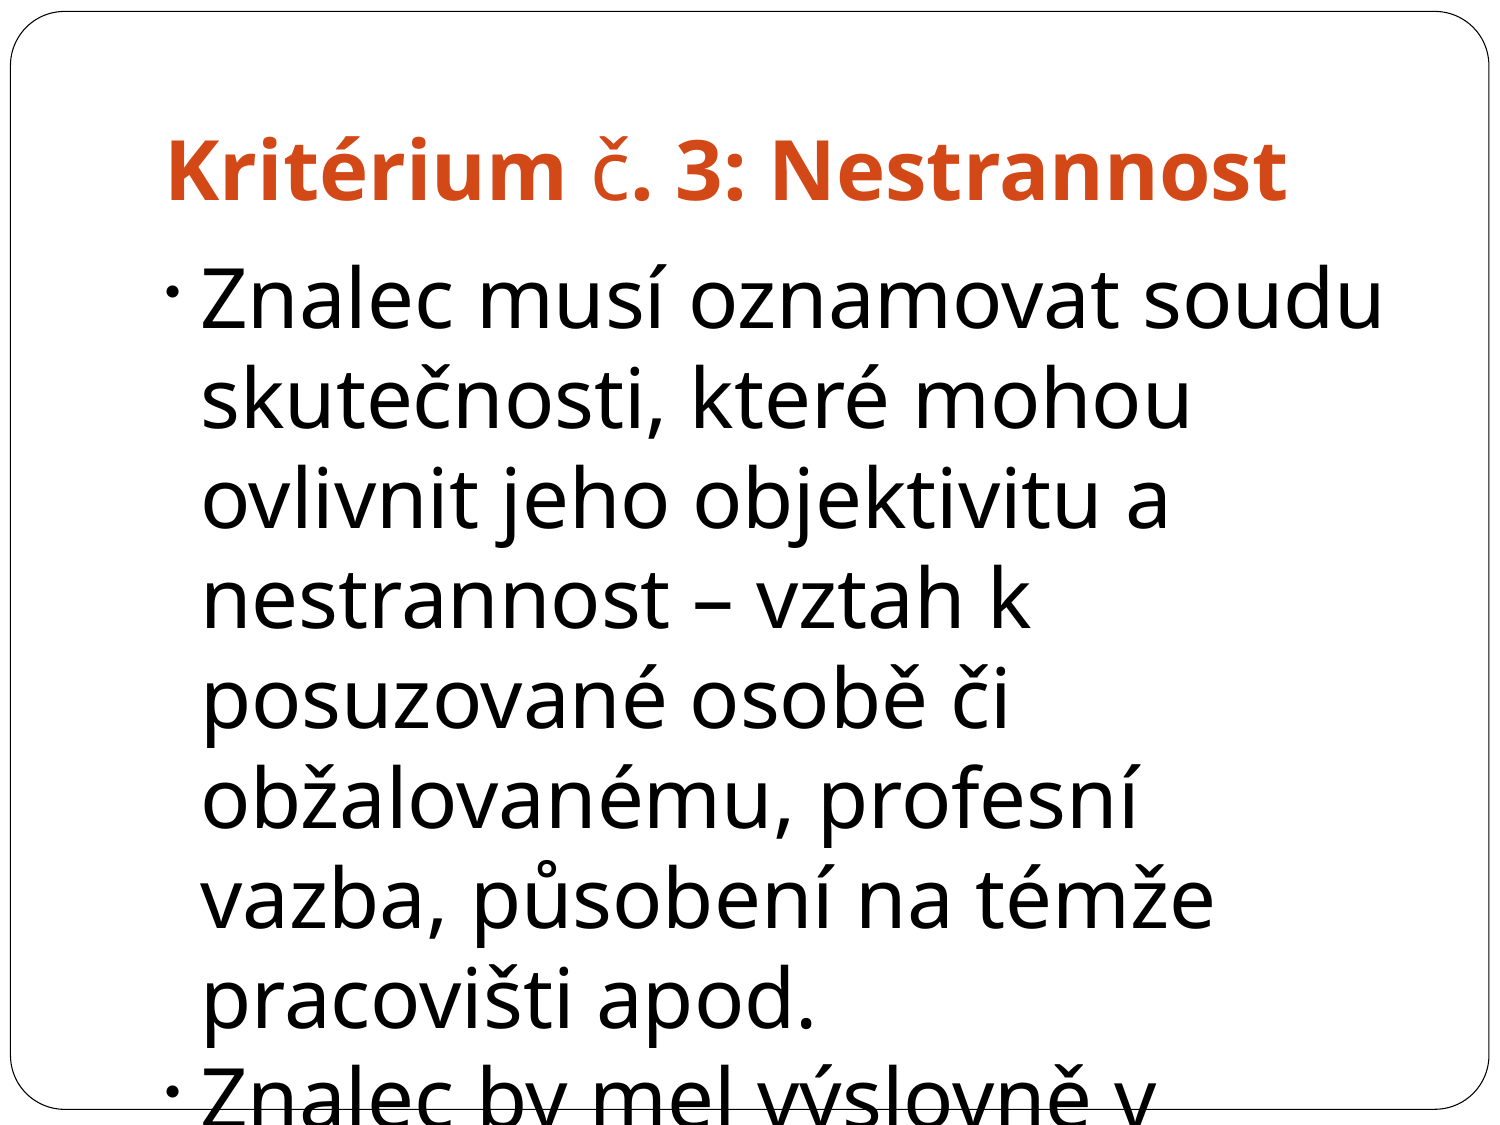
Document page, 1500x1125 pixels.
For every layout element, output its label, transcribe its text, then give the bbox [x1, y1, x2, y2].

text_box Znalec musí oznamovat soudu skutečnosti, které mohou ovlivnit jeho objektivitu a nestrannost – vztah k posuzované osobě či obžalovanému, profesní vazba, působení na témže pracovišti apod. Znalec by mel výslovně v posudku prohlásit, že mu nejsou známy skutečnosti, pro které by mohl být vyloučen.. [150, 237, 1425, 988]
text_box Kritérium č. 3: Nestrannost [150, 45, 1425, 233]
